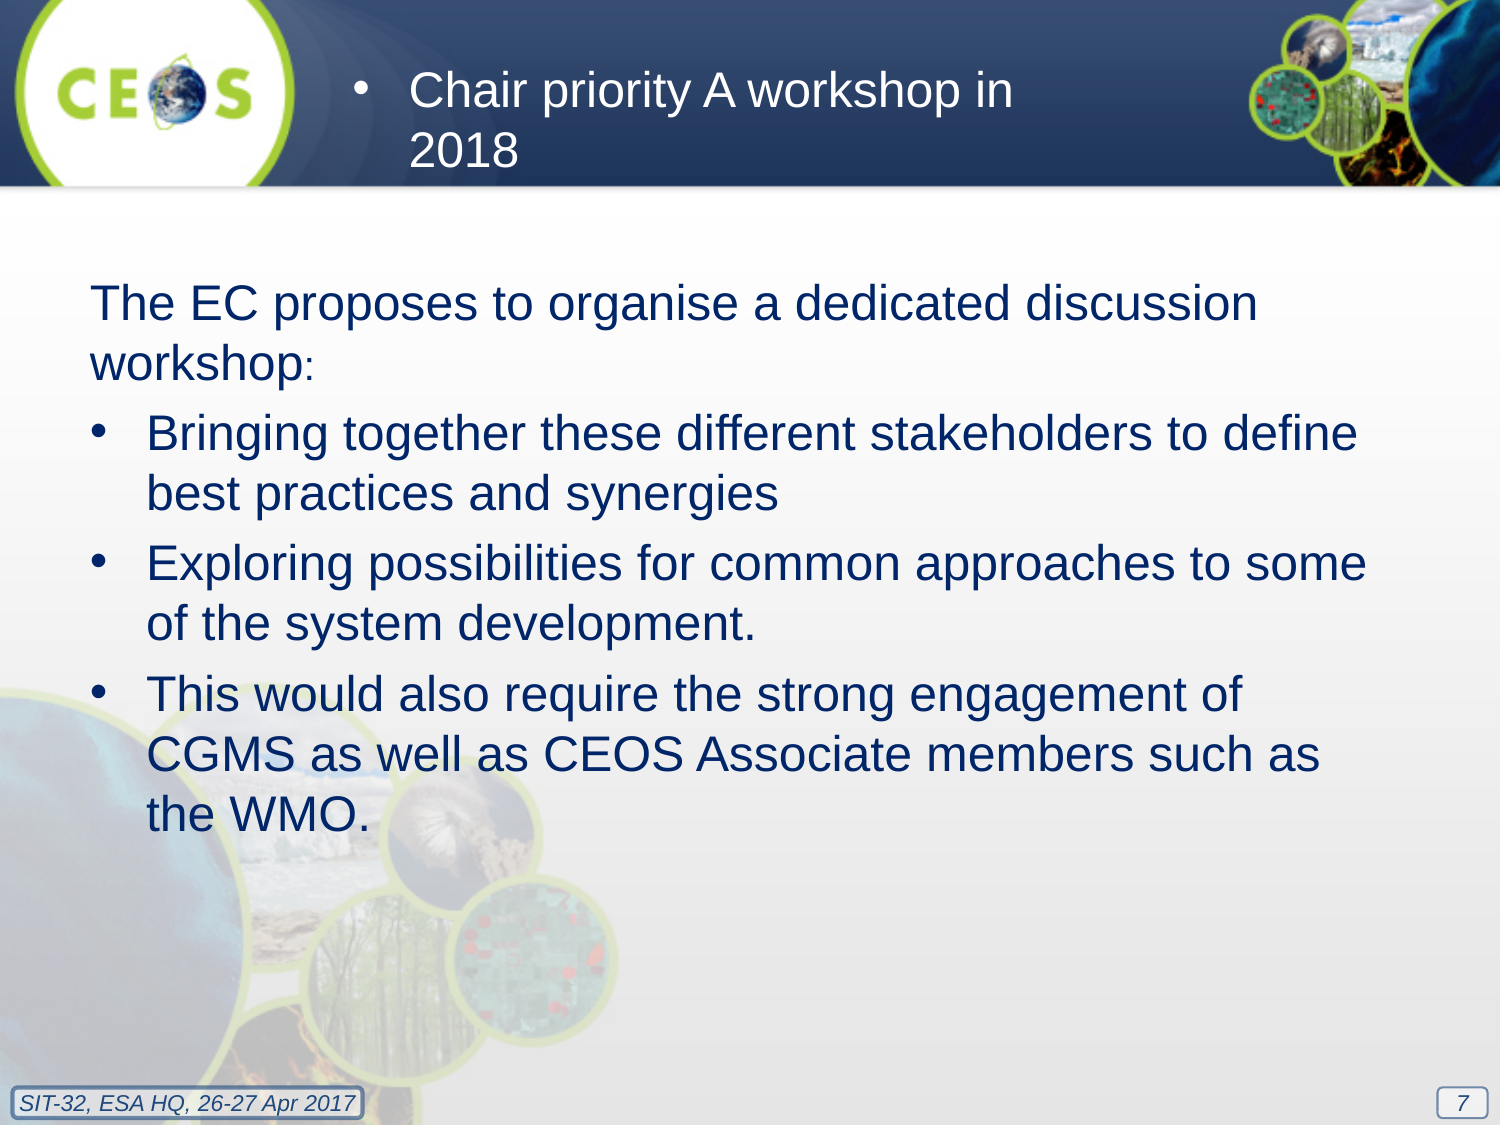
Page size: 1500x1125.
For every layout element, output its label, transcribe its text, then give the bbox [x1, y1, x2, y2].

list Chair priority A workshop in 2018 [337, 50, 1150, 138]
picture [0, 0, 1500, 1125]
slide_number 7 [1436, 1086, 1489, 1120]
list The EC proposes to organise a dedicated discussion workshop: Bringing together these different stakeholders to define best practices and synergies Exploring possibilities for common approaches to some of the system development. This would also require the strong engagement of CGMS as well as CEOS Associate members such as the WMO. [75, 262, 1413, 1038]
